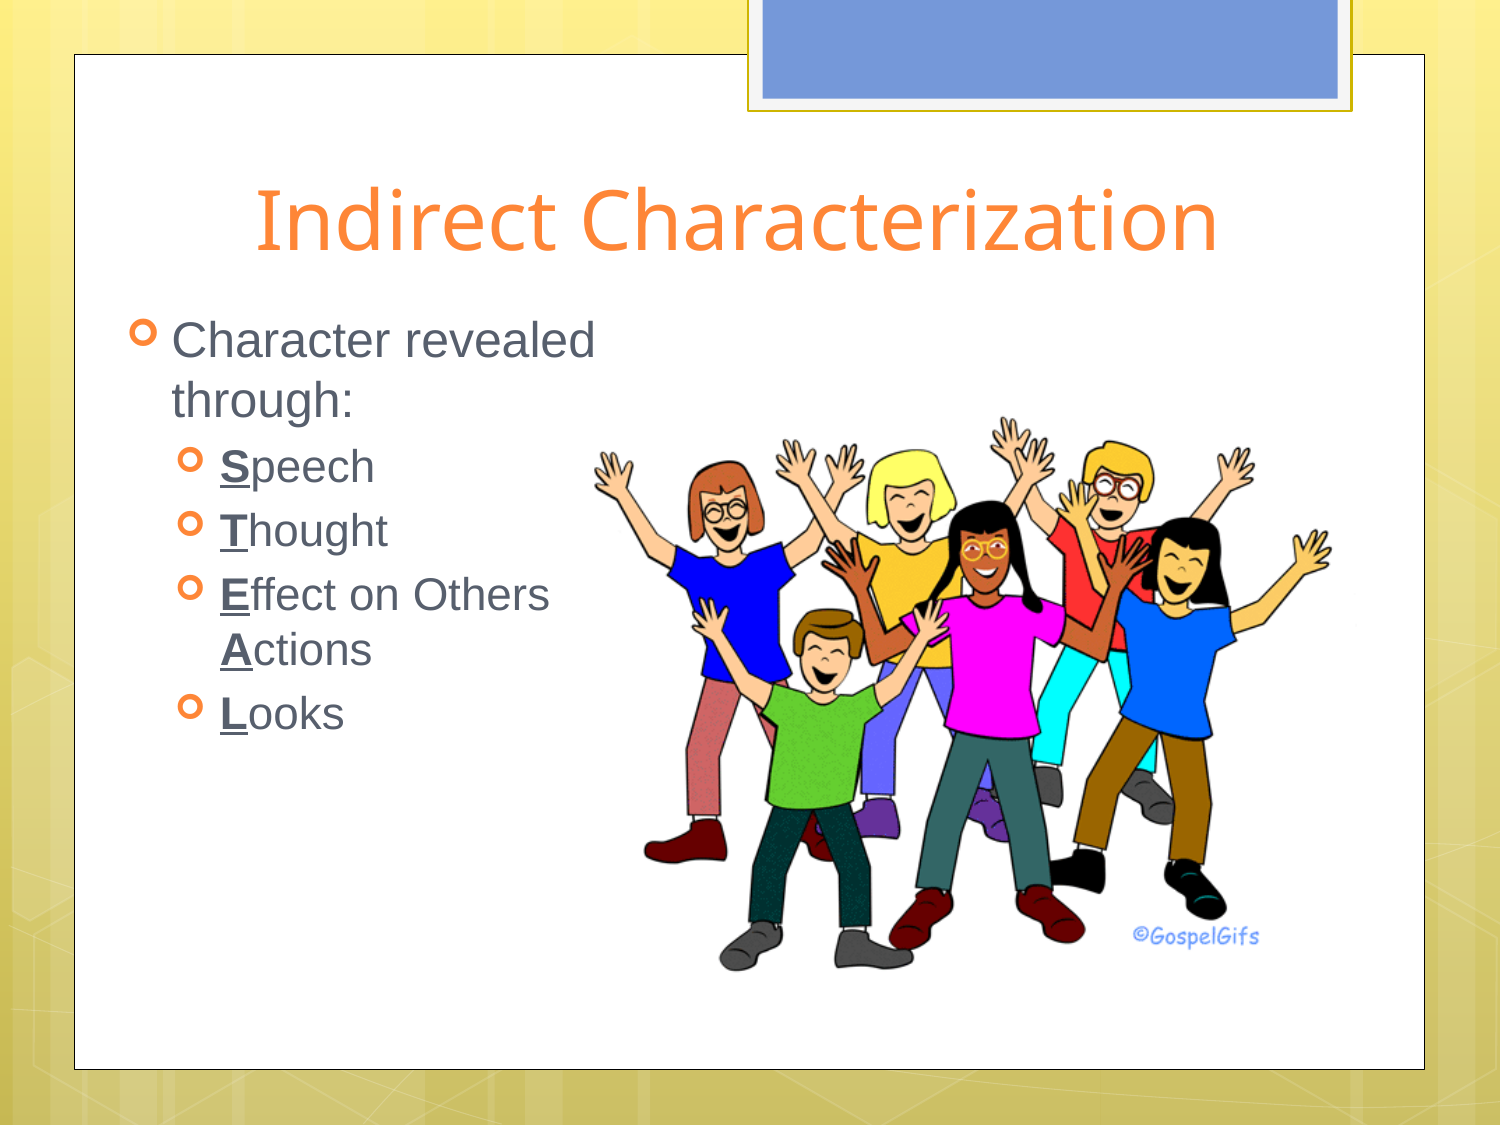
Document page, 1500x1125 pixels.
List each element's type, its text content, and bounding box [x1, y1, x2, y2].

title Indirect Characterization [162, 87, 1315, 275]
list Character revealed through: Speech Thought Effect on Others Actions Looks [99, 299, 688, 1000]
picture [574, 399, 1357, 992]
